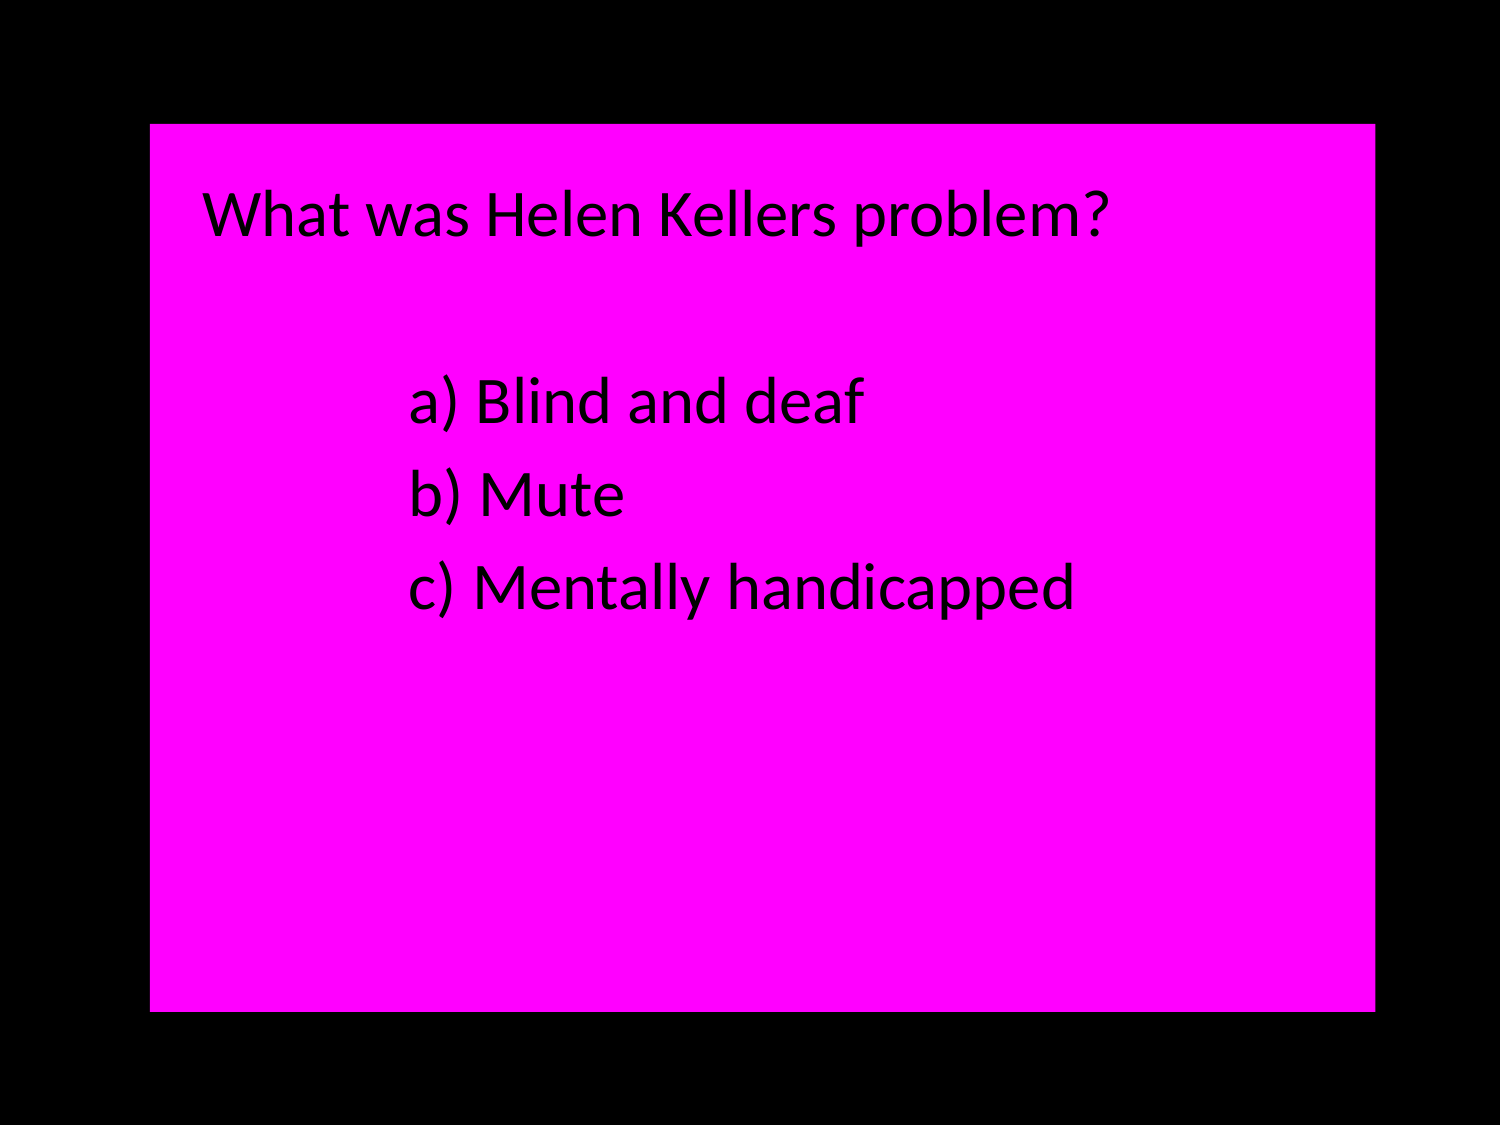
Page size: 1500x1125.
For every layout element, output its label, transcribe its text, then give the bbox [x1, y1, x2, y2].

text_box [148, 122, 1377, 1014]
list What was Helen Kellers problem? a) Blind and deaf b) Mute c) Mentally handicapped [187, 162, 1400, 1013]
